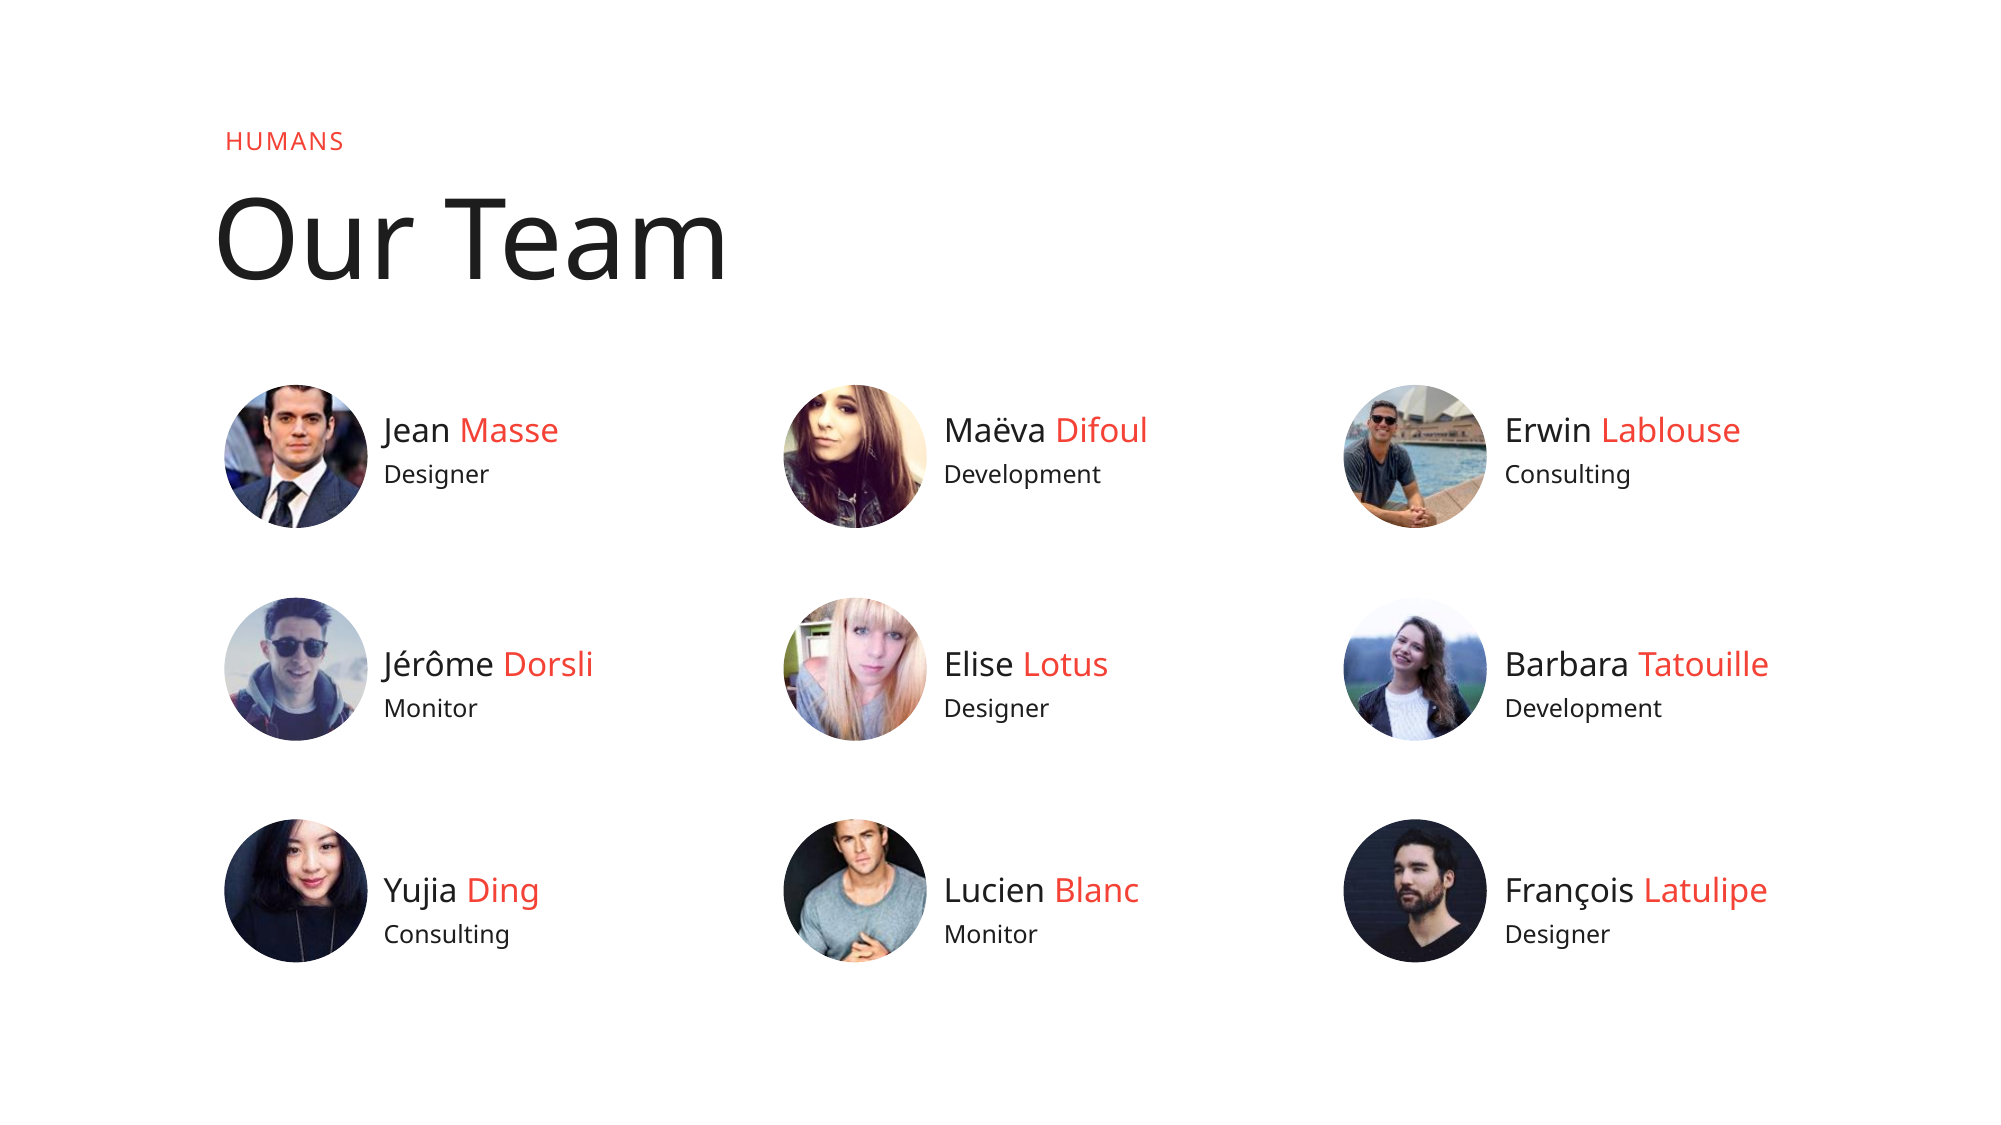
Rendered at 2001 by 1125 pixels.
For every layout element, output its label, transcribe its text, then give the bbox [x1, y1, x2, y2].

text_box Elise Lotus [943, 643, 1330, 684]
text_box Designer [943, 693, 1319, 724]
text_box Consulting [1504, 459, 1821, 490]
text_box Jérôme Dorsli [383, 643, 766, 684]
picture [783, 597, 927, 741]
text_box Yujia Ding [383, 869, 766, 910]
picture [783, 384, 927, 528]
text_box Development [1504, 693, 1821, 724]
picture [1343, 384, 1487, 528]
text_box Monitor [943, 918, 1260, 949]
text_box Erwin Lablouse [1504, 409, 1961, 450]
text_box Designer [1504, 918, 1880, 949]
text_box Designer [383, 459, 713, 490]
text_box Jean Masse [383, 409, 766, 450]
text_box Monitor [383, 693, 713, 724]
text_box Our Team [212, 192, 732, 301]
text_box Maëva Difoul [943, 409, 1330, 450]
text_box Lucien Blanc [943, 869, 1319, 910]
text_box Barbara Tatouille [1504, 643, 1961, 684]
text_box Development [943, 459, 1319, 490]
picture [224, 597, 368, 741]
text_box Consulting [383, 918, 713, 949]
picture [1343, 597, 1487, 741]
picture [224, 819, 368, 963]
picture [1343, 819, 1487, 963]
text_box HUMANS [225, 131, 353, 156]
picture [224, 384, 368, 528]
text_box François Latulipe [1504, 869, 1891, 910]
picture [783, 819, 927, 963]
